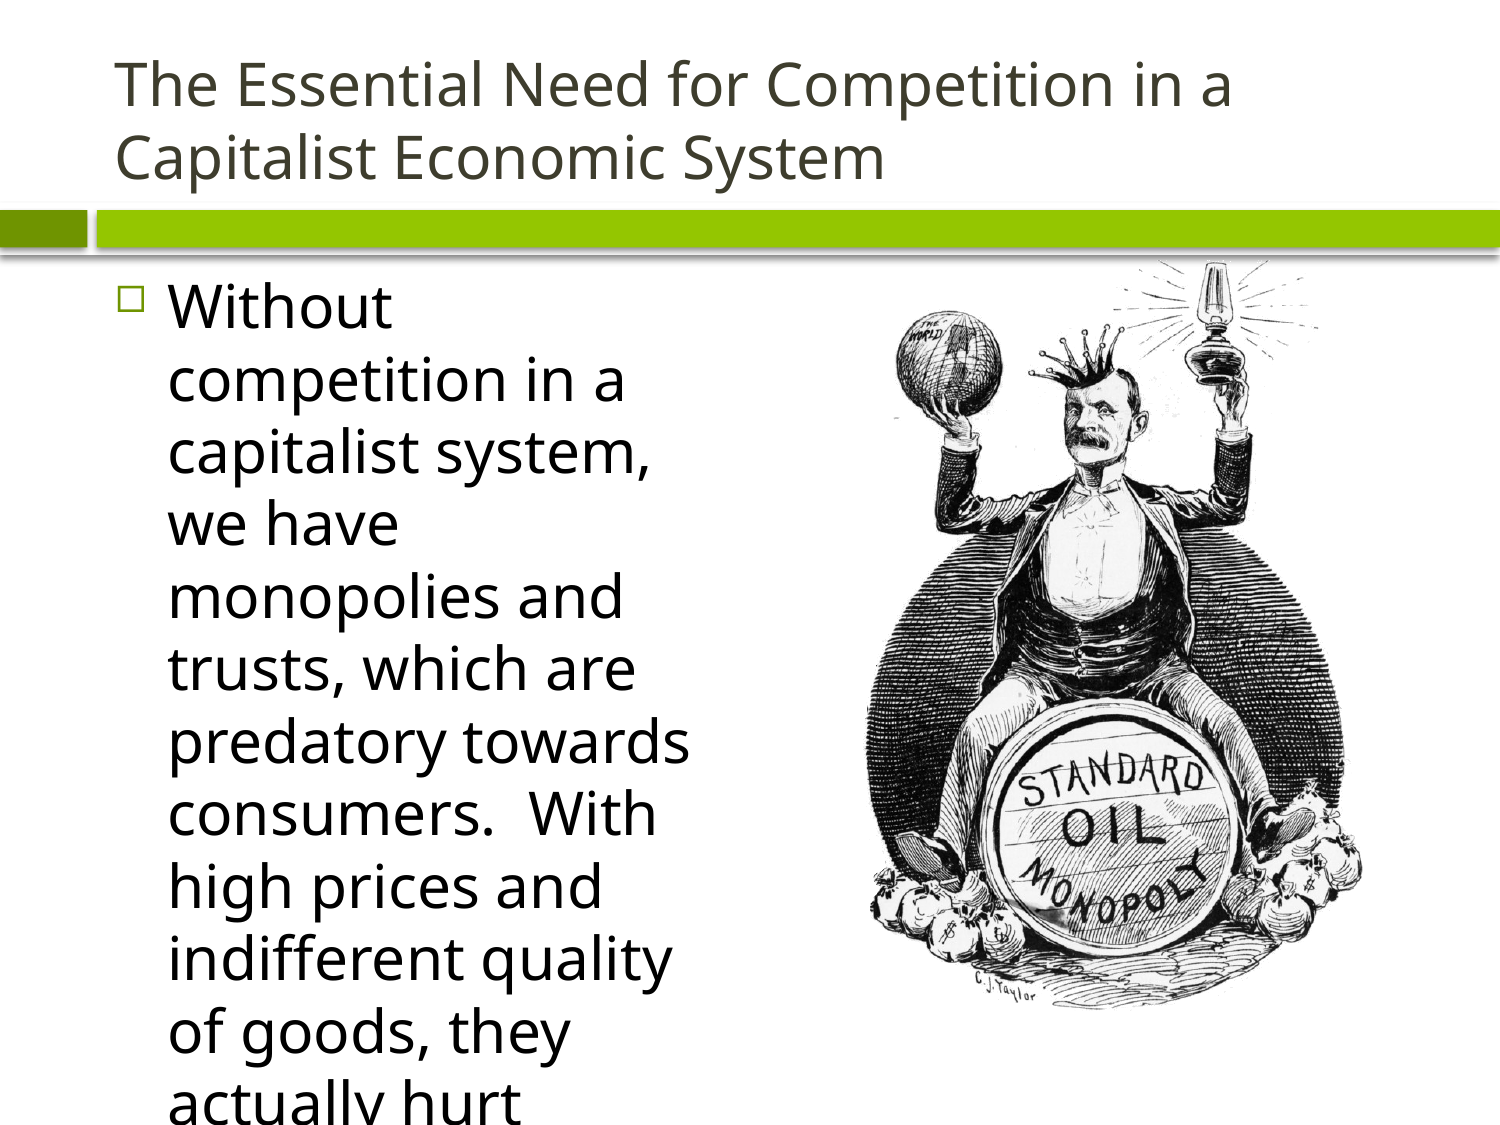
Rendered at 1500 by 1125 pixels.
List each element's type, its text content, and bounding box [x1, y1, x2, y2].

list Without competition in a capitalist system, we have monopolies and trusts, which are predatory towards consumers. With high prices and indifferent quality of goods, they actually hurt consumers. [99, 260, 738, 1011]
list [863, 260, 1364, 1011]
title The Essential Need for Competition in a Capitalist Economic System [99, 37, 1438, 200]
